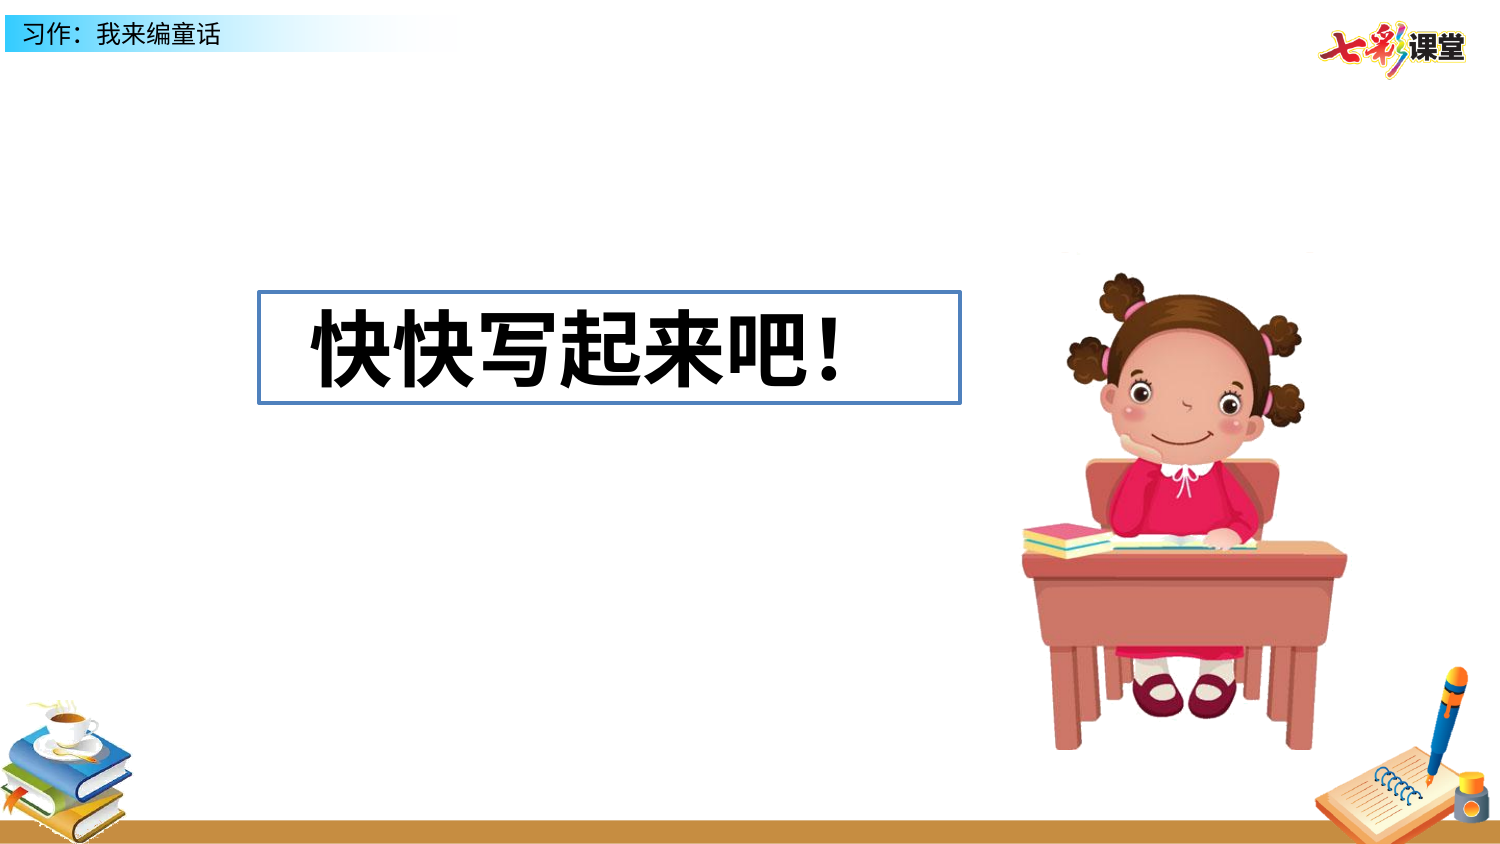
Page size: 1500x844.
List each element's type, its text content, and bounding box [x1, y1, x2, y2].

picture [1009, 252, 1500, 844]
picture [1316, 20, 1468, 80]
picture [0, 700, 146, 844]
text_box 快快写起来吧！ [257, 290, 962, 405]
